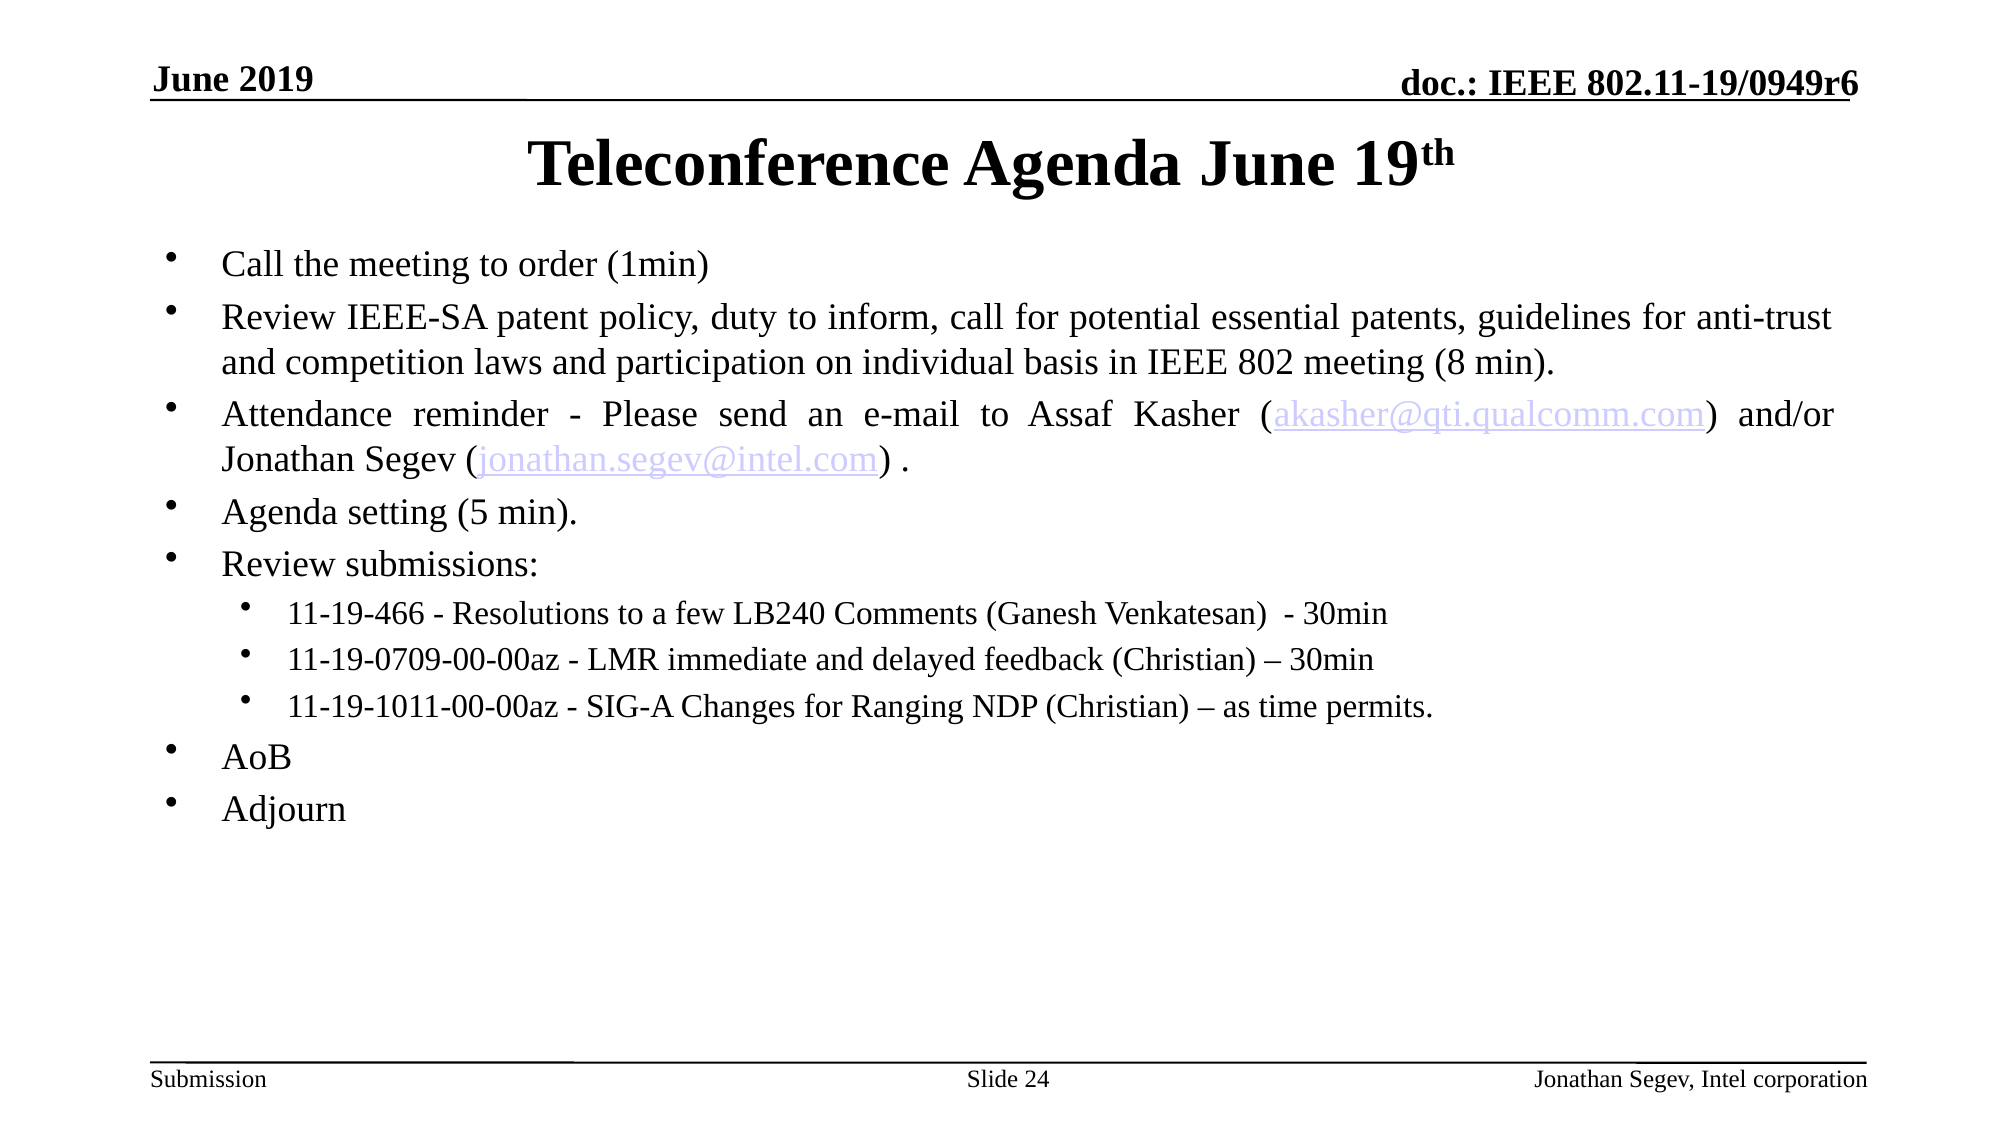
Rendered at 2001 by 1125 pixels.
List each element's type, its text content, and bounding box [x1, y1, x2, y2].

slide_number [152, 54, 563, 100]
footer Jonathan Segev, Intel corporation [1171, 1061, 1869, 1093]
slide_number Slide 24 [950, 1061, 1067, 1123]
title Teleconference Agenda June 19th [149, 112, 1850, 205]
list Call the meeting to order (1min) Review IEEE-SA patent policy, duty to inform, call for potential essential patents, guidelines for anti-trust and competition laws and participation on individual basis in IEEE 802 meeting (8 min). Attendance reminder - Please send an e-mail to Assaf Kasher (akasher@qti.qualcomm.com) and/or Jonathan Segev (jonathan.segev@intel.com) . Agenda setting (5 min). Review submissions: 11-19-466 - Resolutions to a few LB240 Comments (Ganesh Venkatesan) - 30min 11-19-0709-00-00az - LMR immediate and delayed feedback (Christian) – 30min 11-19-1011-00-00az - SIG-A Changes for Ranging NDP (Christian) – as time permits. AoB Adjourn [149, 231, 1850, 1000]
